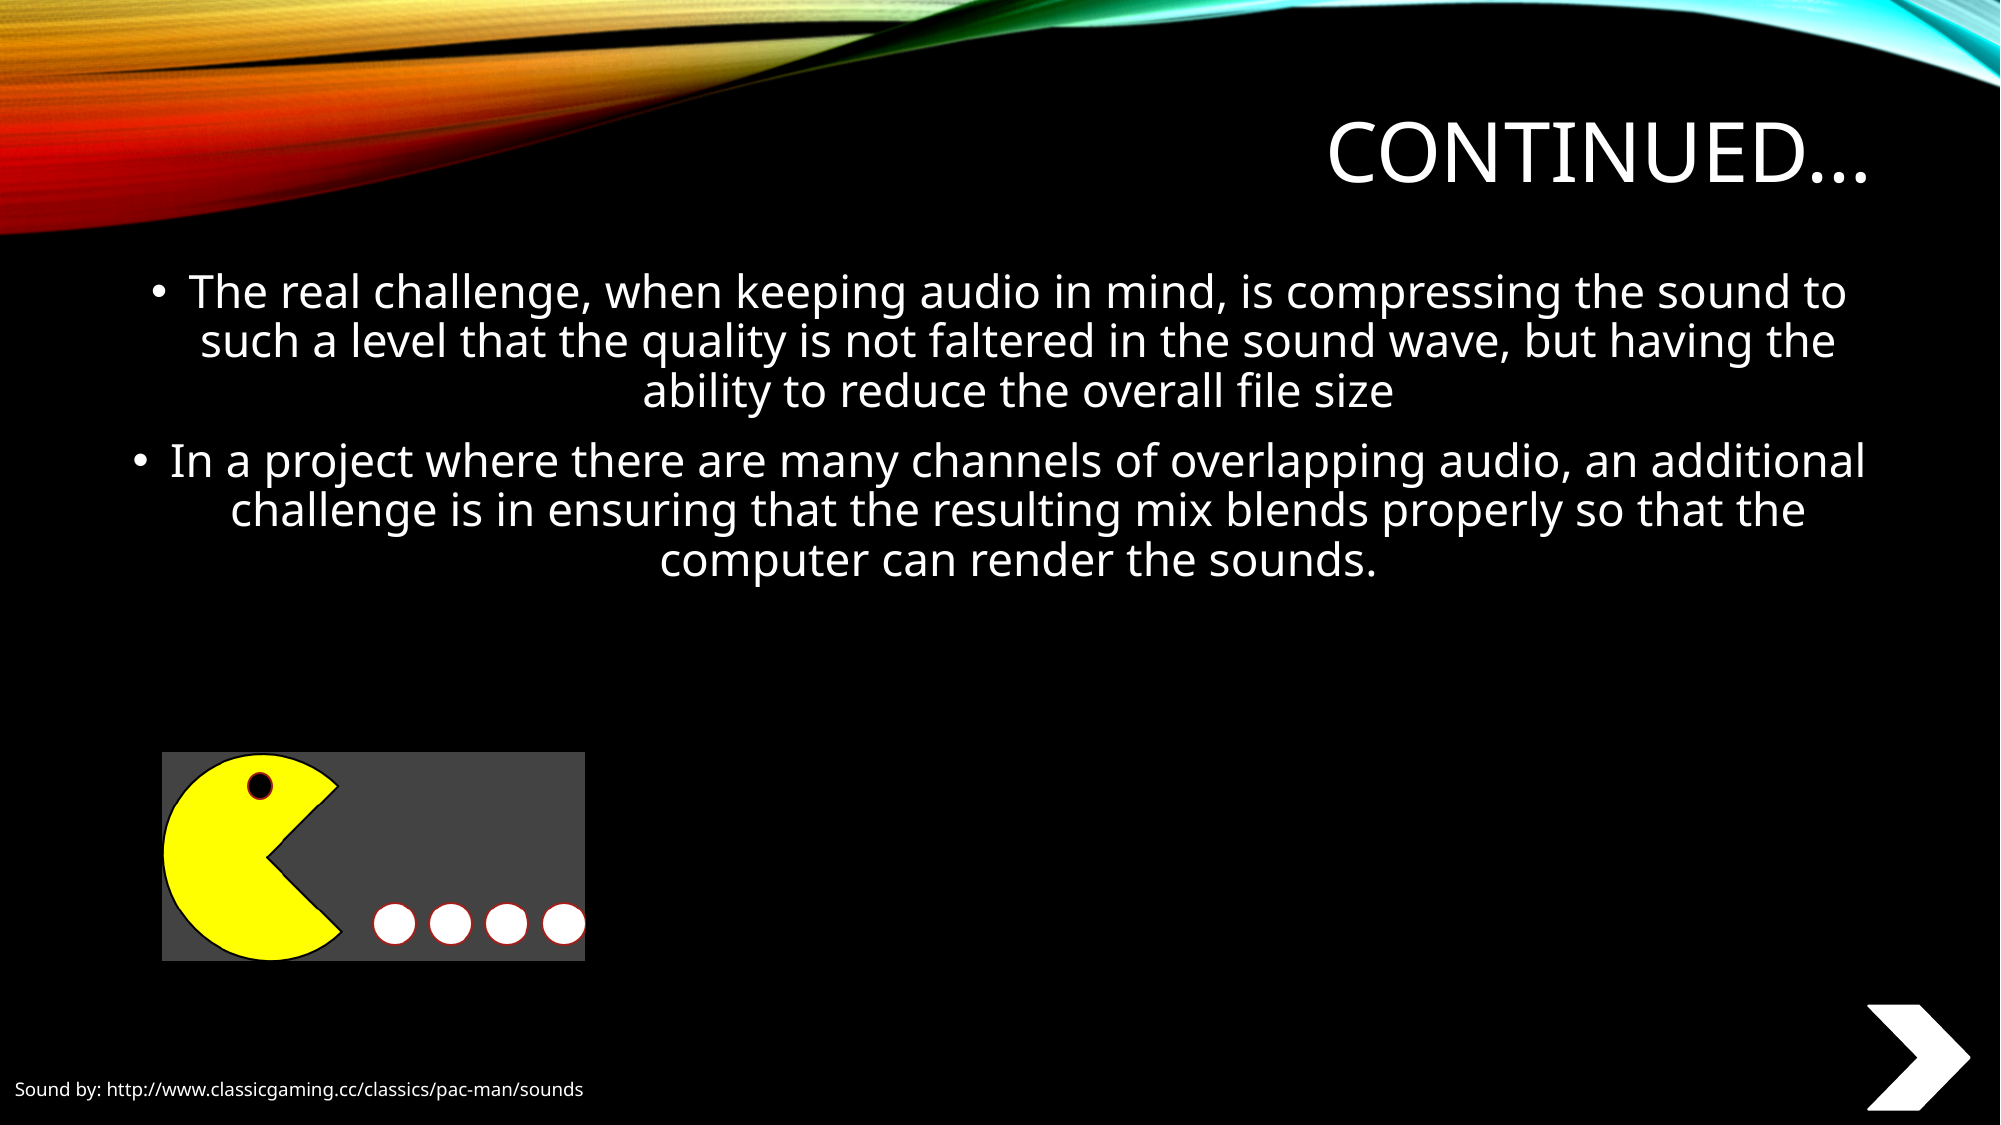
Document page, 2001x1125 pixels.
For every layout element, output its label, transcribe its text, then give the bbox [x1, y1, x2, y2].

list The real challenge, when keeping audio in mind, is compressing the sound to such a level that the quality is not faltered in the sound wave, but having the ability to reduce the overall file size In a project where there are many channels of overlapping audio, an additional challenge is in ensuring that the resulting mix blends properly so that the computer can render the sounds. [112, 261, 1888, 922]
text_box [1867, 1004, 1971, 1111]
text_box Sound by: http://www.classicgaming.cc/classics/pac-man/sounds [0, 1070, 661, 1108]
picture [0, 0, 2000, 237]
picture [160, 751, 587, 963]
title Continued… [474, 49, 1888, 261]
